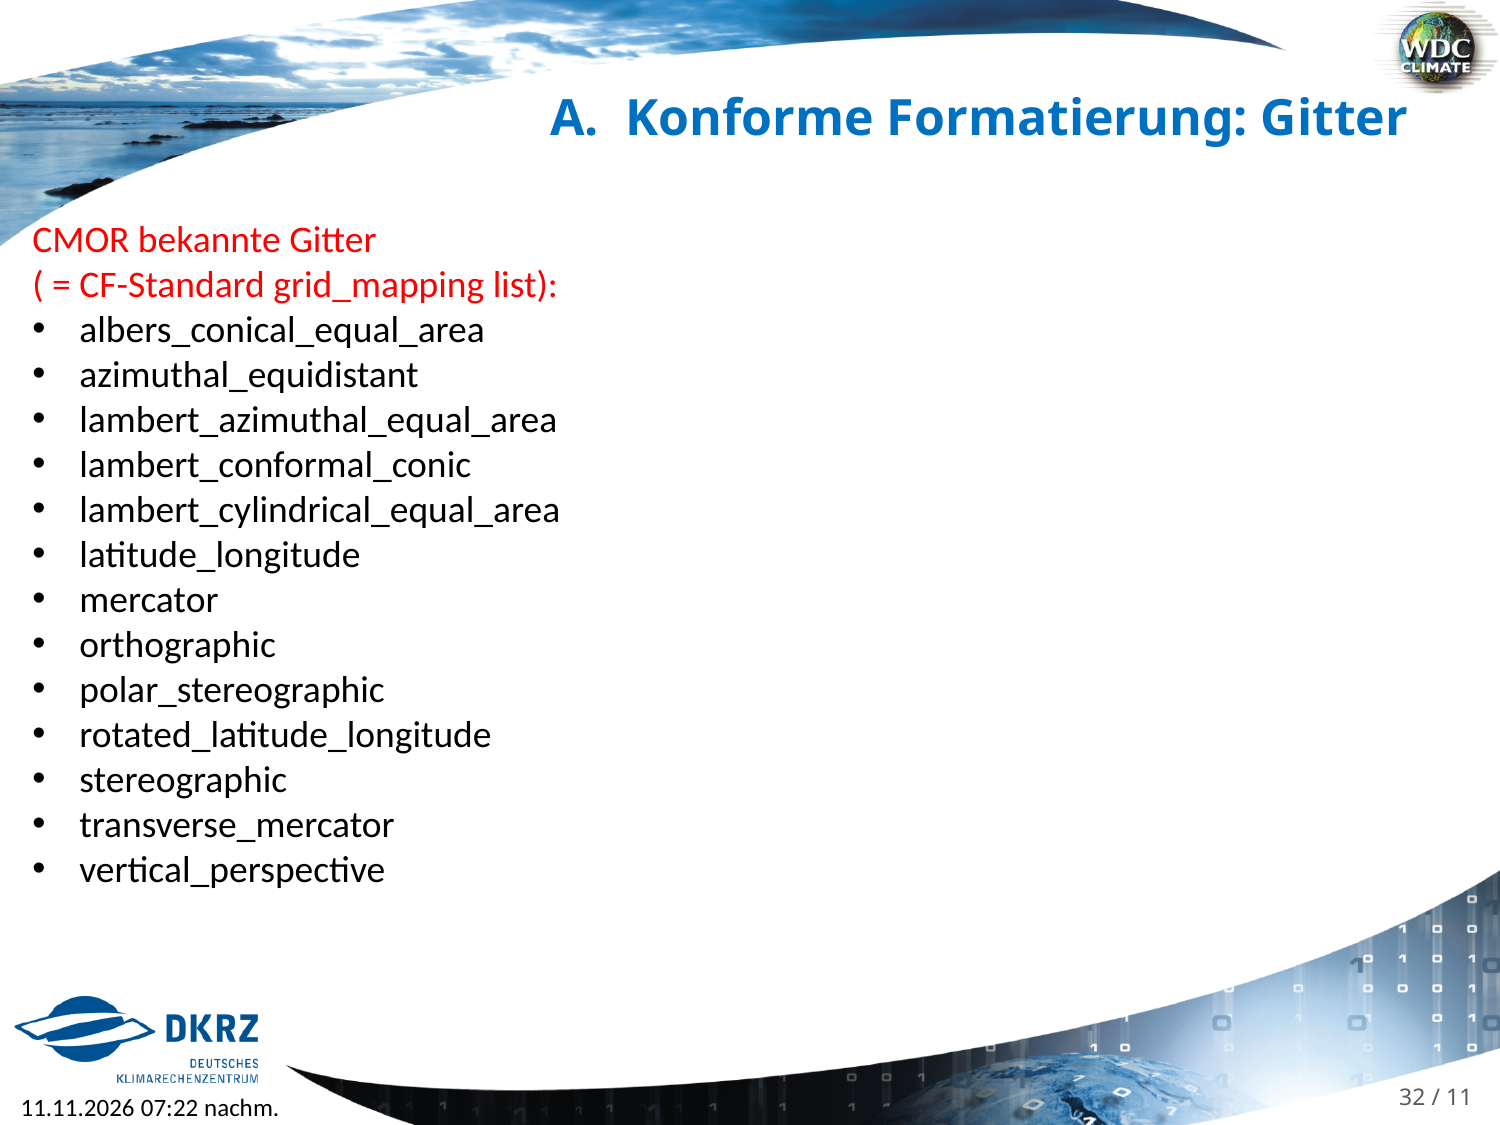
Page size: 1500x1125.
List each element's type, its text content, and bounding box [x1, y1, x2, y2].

picture [285, 867, 1500, 1125]
text_box Konforme Formatierung: Gitter [147, 78, 1424, 153]
picture [0, 0, 1288, 246]
picture [1371, 0, 1500, 94]
text_box CMOR bekannte Gitter ( = CF-Standard grid_mapping list): albers_conical_equal_area azimuthal_equidistant lambert_azimuthal_equal_area lambert_conformal_conic lambert_cylindrical_equal_area latitude_longitude mercator orthographic polar_stereographic rotated_latitude_longitude stereographic transverse_mercator vertical_perspective [17, 208, 644, 898]
picture [14, 996, 258, 1083]
